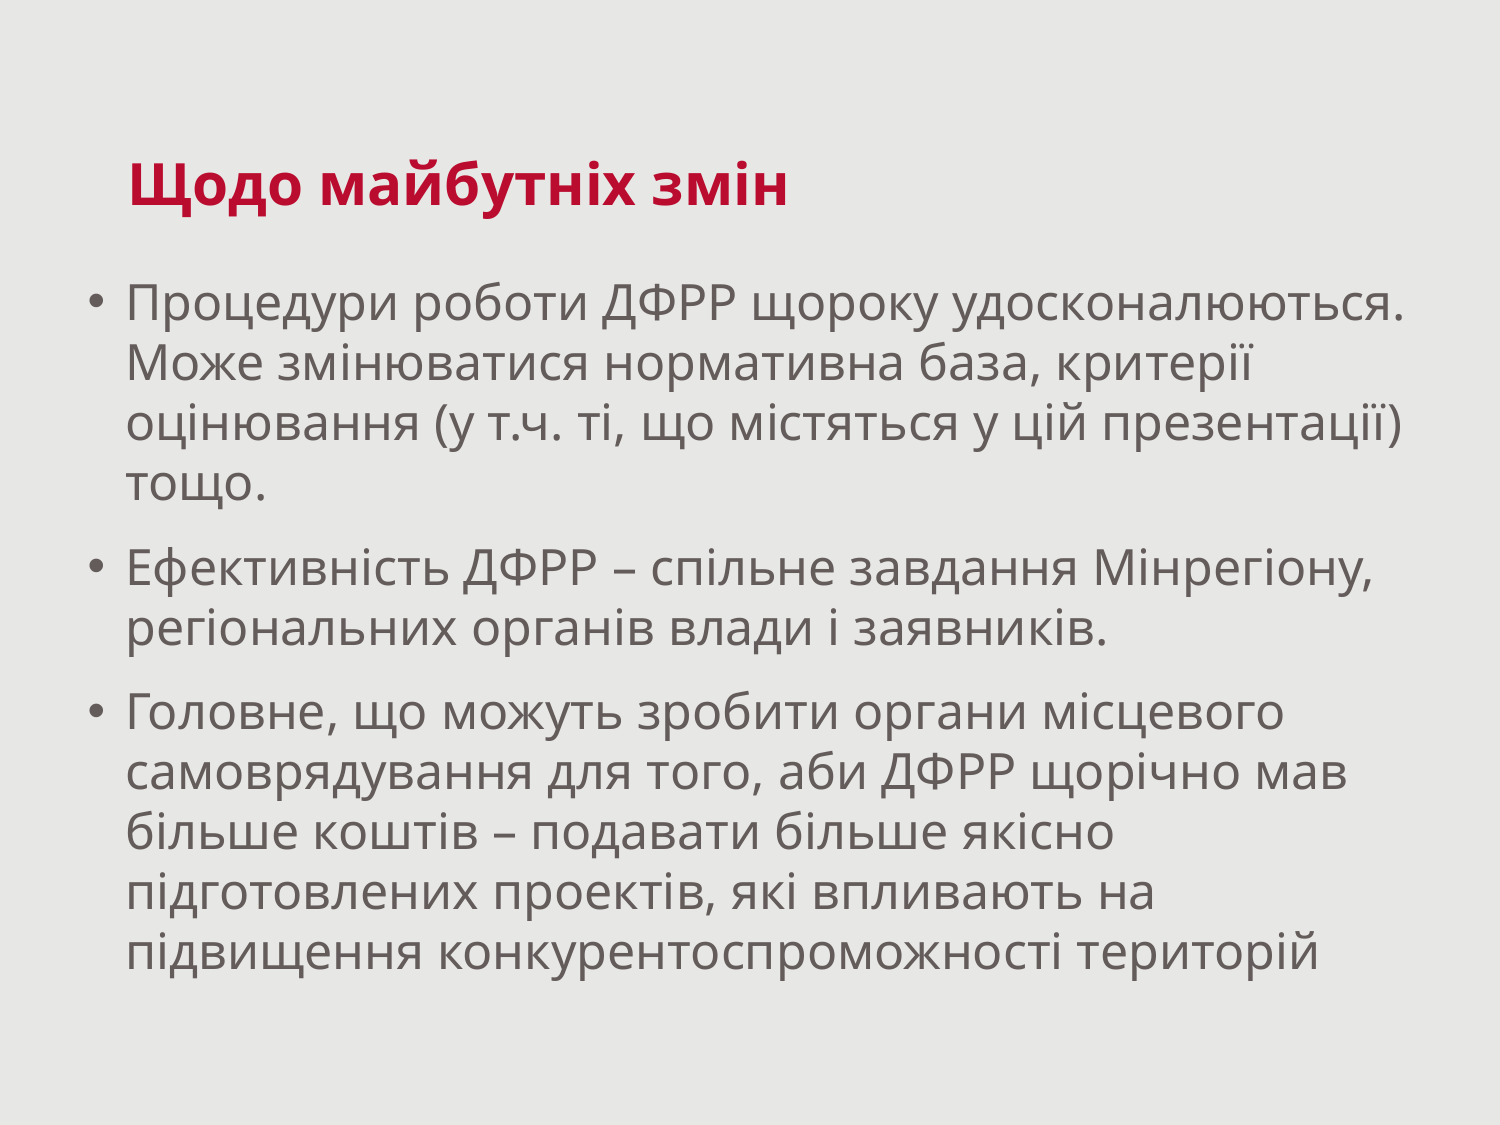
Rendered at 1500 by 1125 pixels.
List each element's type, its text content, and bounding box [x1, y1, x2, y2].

title Щодо майбутніх змін [112, 75, 1388, 225]
list Процедури роботи ДФРР щороку удосконалюються. Може змінюватися нормативна база, критерії оцінювання (у т.ч. ті, що містяться у цій презентації) тощо. Ефективність ДФРР – спільне завдання Мінрегіону, регіональних органів влади і заявників. Головне, що можуть зробити органи місцевого самоврядування для того, аби ДФРР щорічно мав більше коштів – подавати більше якісно підготовлених проектів, які впливають на підвищення конкурентоспроможності територій [72, 262, 1468, 1083]
